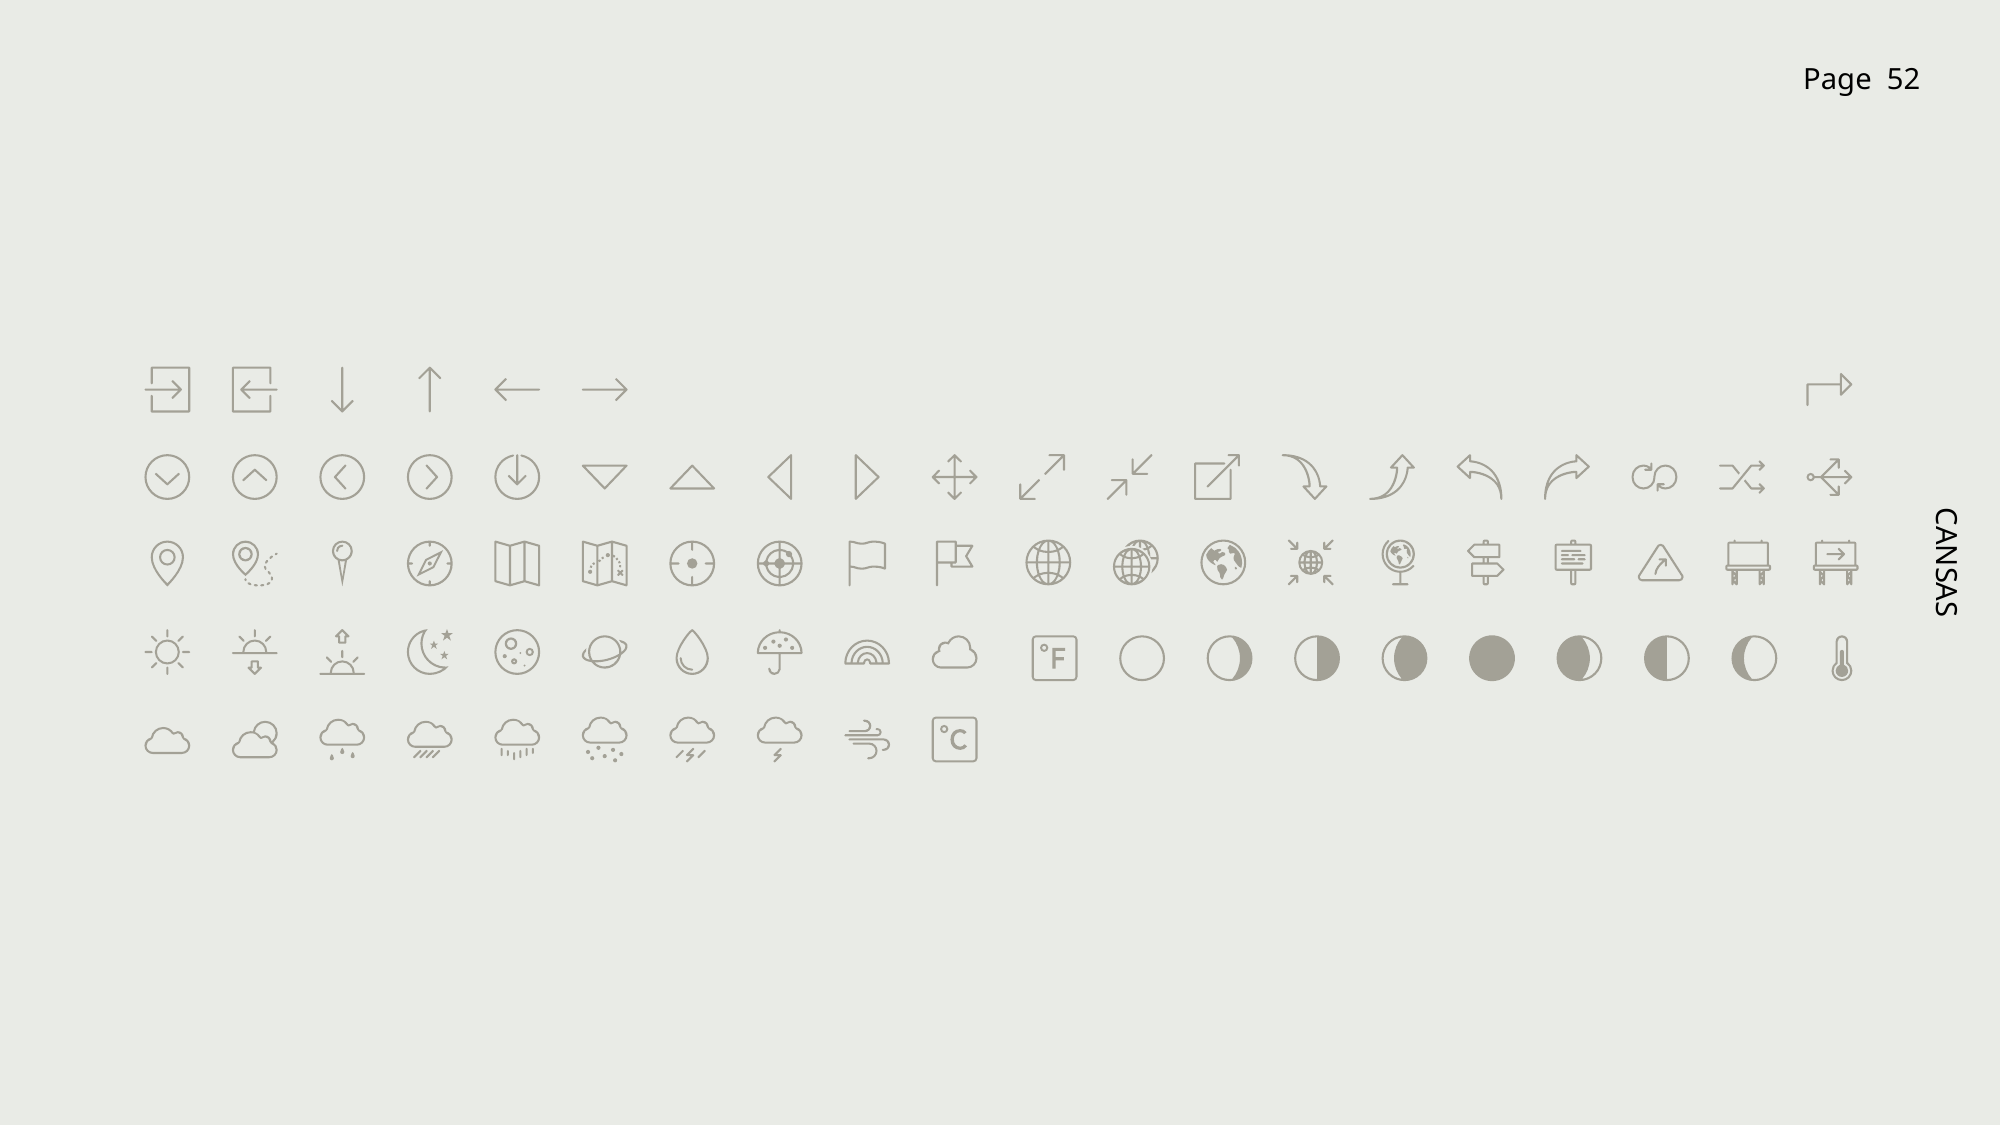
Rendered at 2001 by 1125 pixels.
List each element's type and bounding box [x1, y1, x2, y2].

text_box [935, 540, 974, 587]
text_box [773, 747, 782, 763]
text_box [150, 366, 191, 413]
text_box [1381, 635, 1428, 682]
text_box [1044, 454, 1066, 475]
text_box [441, 629, 453, 641]
text_box [756, 540, 803, 587]
text_box [848, 719, 872, 733]
text_box [1294, 635, 1340, 682]
text_box [1469, 635, 1515, 682]
text_box [319, 454, 366, 500]
text_box [931, 716, 978, 763]
text_box [319, 718, 366, 746]
text_box [144, 726, 191, 755]
text_box [238, 635, 245, 642]
text_box [144, 454, 191, 500]
text_box [931, 454, 978, 500]
text_box [418, 366, 442, 413]
text_box [848, 738, 891, 751]
text_box [844, 639, 891, 665]
text_box [1631, 462, 1678, 492]
text_box [177, 662, 184, 669]
text_box [150, 540, 185, 587]
text_box [1806, 458, 1853, 496]
text_box [1544, 454, 1590, 500]
text_box [1119, 635, 1166, 682]
text_box [1719, 460, 1765, 490]
text_box [231, 540, 260, 577]
text_box [330, 366, 354, 413]
text_box [1131, 454, 1153, 475]
text_box [844, 728, 882, 737]
text_box [581, 464, 628, 490]
text_box [1731, 635, 1778, 682]
text_box [1456, 454, 1503, 500]
text_box [1467, 539, 1505, 586]
text_box [581, 635, 628, 669]
text_box [334, 629, 350, 644]
text_box [756, 629, 803, 675]
text_box [1644, 635, 1690, 682]
text_box [581, 378, 628, 402]
text_box [240, 380, 278, 399]
text_box [231, 366, 272, 413]
text_box [177, 635, 184, 642]
text_box [1287, 574, 1299, 586]
text_box [1369, 454, 1415, 500]
text_box [413, 749, 422, 759]
text_box [669, 540, 716, 587]
text_box [406, 454, 453, 500]
text_box [581, 540, 628, 587]
text_box [1323, 539, 1334, 550]
text_box [675, 629, 709, 675]
text_box [494, 454, 541, 500]
text_box [1019, 479, 1041, 500]
text_box [767, 454, 793, 500]
text_box [1323, 574, 1334, 586]
text_box [1298, 549, 1324, 575]
text_box [1200, 539, 1247, 586]
text_box [1556, 635, 1603, 682]
text_box [419, 749, 441, 759]
text_box [1031, 635, 1078, 682]
text_box [406, 720, 453, 748]
text_box [1194, 462, 1232, 500]
text_box [1812, 539, 1859, 586]
text_box [1206, 635, 1253, 682]
text_box [697, 749, 706, 759]
text_box [494, 718, 541, 746]
text_box [406, 629, 449, 675]
text_box [756, 716, 803, 744]
text_box [1381, 539, 1415, 586]
text_box [852, 742, 878, 760]
text_box [231, 639, 278, 655]
text_box [144, 380, 182, 399]
text_box [331, 540, 353, 587]
text_box [247, 660, 263, 675]
text_box [1806, 372, 1853, 407]
text_box [1554, 539, 1593, 586]
text_box [1725, 539, 1772, 586]
text_box [231, 454, 278, 500]
text_box [854, 454, 880, 500]
text_box [1743, 479, 1765, 494]
text_box [669, 464, 716, 490]
text_box [1287, 539, 1299, 550]
text_box [675, 749, 684, 759]
text_box [494, 629, 541, 675]
text_box [181, 650, 191, 654]
text_box [1112, 539, 1159, 586]
text_box [1637, 543, 1684, 582]
text_box [685, 747, 695, 763]
text_box [494, 540, 541, 587]
text_box [151, 635, 180, 669]
text_box [231, 720, 278, 759]
text_box [581, 716, 628, 744]
text_box [669, 716, 716, 744]
text_box [931, 635, 978, 669]
text_box [244, 578, 252, 586]
text_box [1025, 539, 1072, 586]
text_box [265, 635, 272, 642]
text_box [1831, 635, 1853, 682]
text_box [848, 540, 887, 587]
text_box [494, 378, 541, 402]
text_box [1106, 479, 1128, 500]
text_box [1281, 454, 1328, 500]
text_box [340, 747, 345, 755]
text_box [1206, 454, 1240, 488]
text_box [319, 656, 366, 675]
text_box [406, 540, 453, 587]
